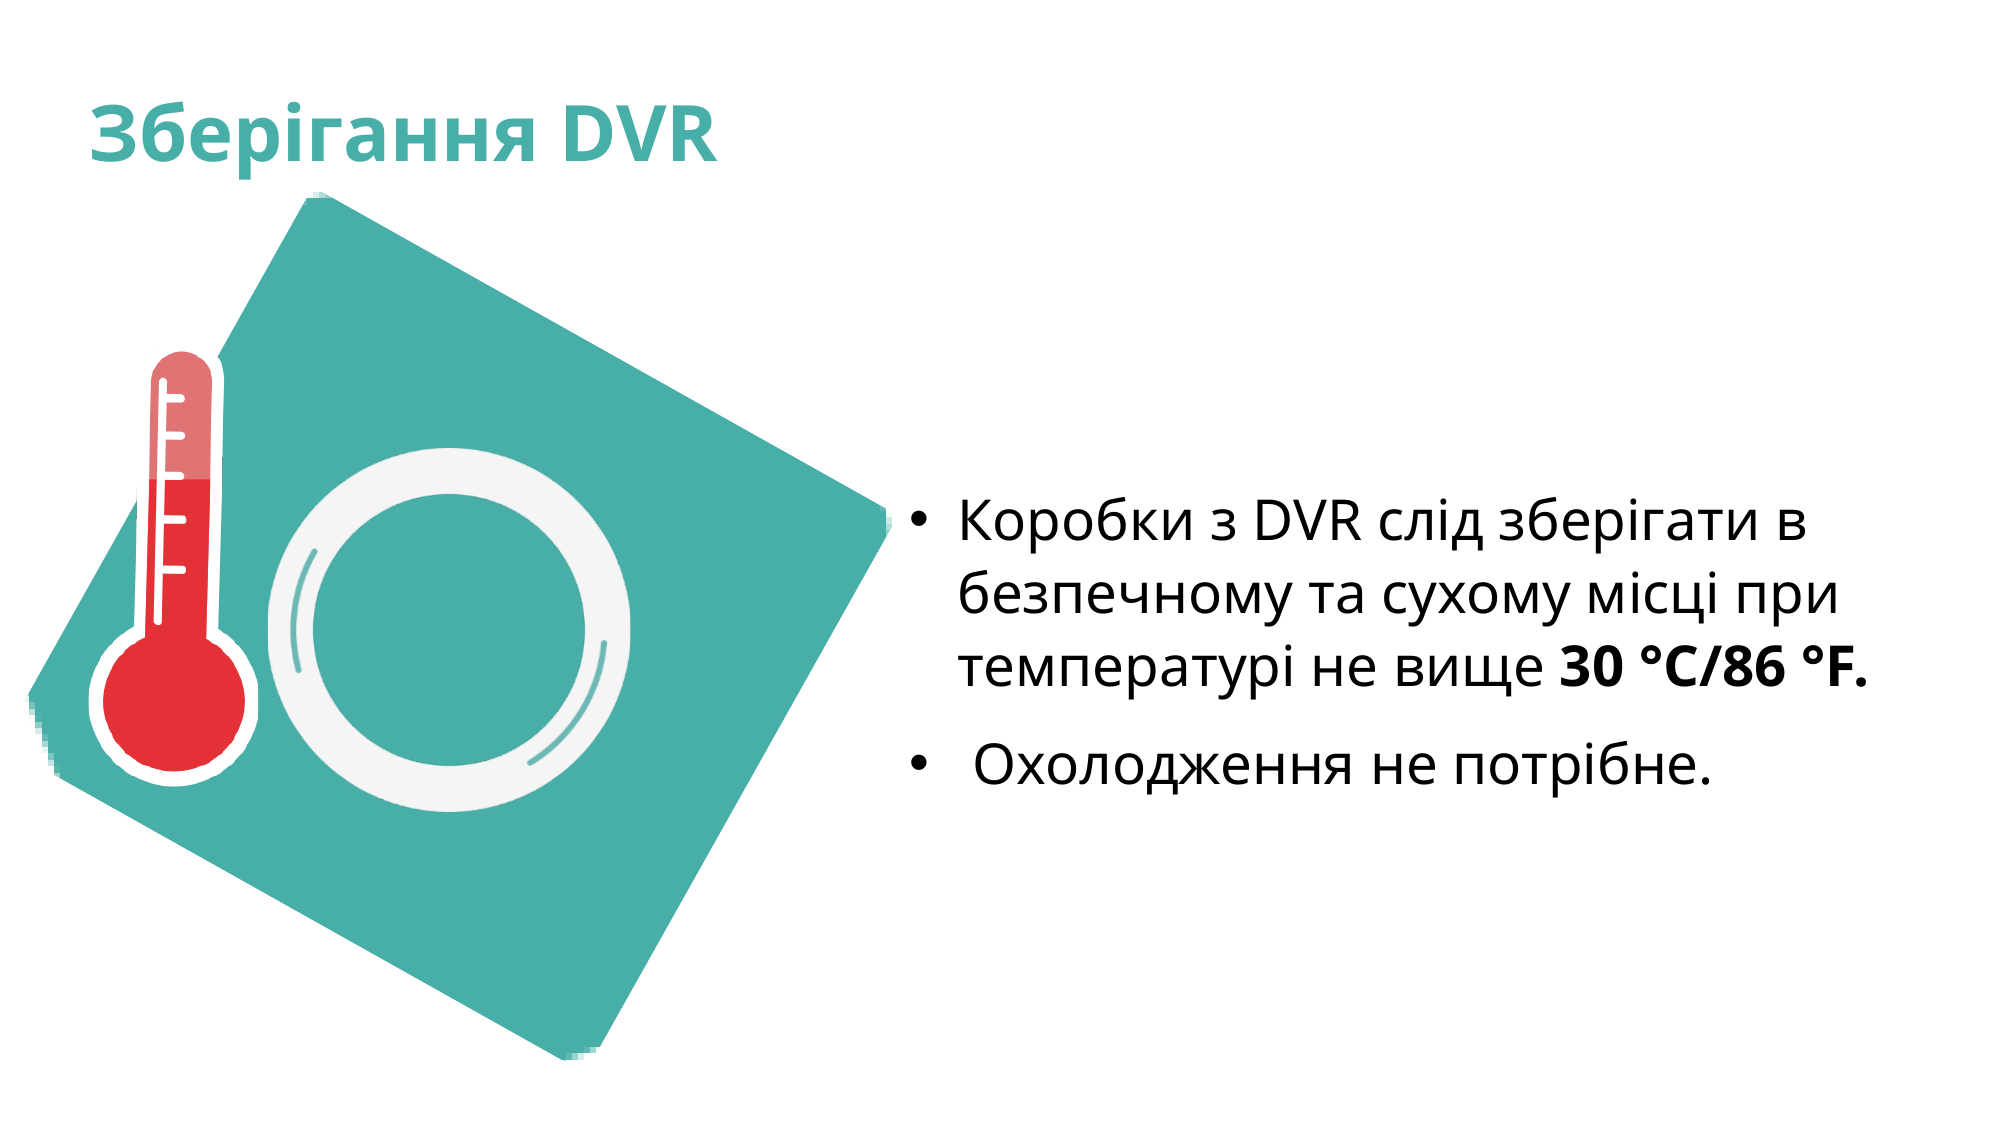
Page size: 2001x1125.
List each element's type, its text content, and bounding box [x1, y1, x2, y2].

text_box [0, 186, 899, 1074]
text_box Зберігання DVR [88, 92, 1888, 179]
text_box Коробки з DVR слід зберігати в безпечному та сухому місці при температурі не вище 30 °C/86 °F. Охолодження не потрібне. [902, 478, 1888, 796]
